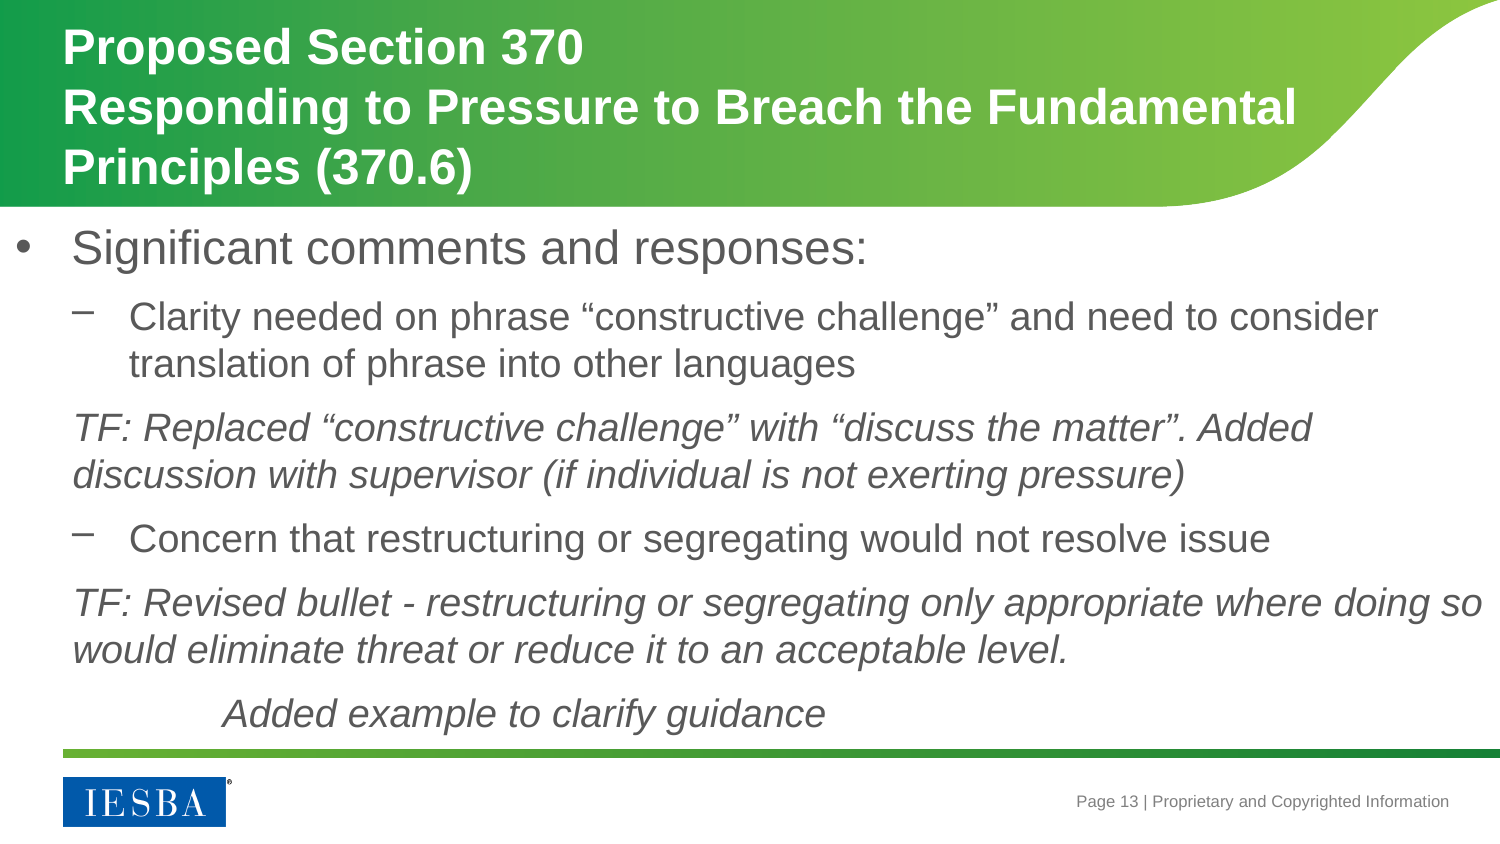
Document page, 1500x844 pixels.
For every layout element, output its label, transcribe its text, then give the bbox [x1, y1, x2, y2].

picture [0, 0, 1500, 207]
picture [63, 777, 232, 827]
title Proposed Section 370 Responding to Pressure to Breach the Fundamental Principles (370.6) [62, 71, 1300, 138]
list Significant comments and responses: Clarity needed on phrase “constructive challenge” and need to consider translation of phrase into other languages TF: Replaced “constructive challenge” with “discuss the matter”. Added discussion with supervisor (if individual is not exerting pressure) Concern that restructuring or segregating would not resolve issue TF: Revised bullet - restructuring or segregating only appropriate where doing so would eliminate threat or reduce it to an acceptable level. Added example to clarify guidance [0, 209, 1500, 747]
